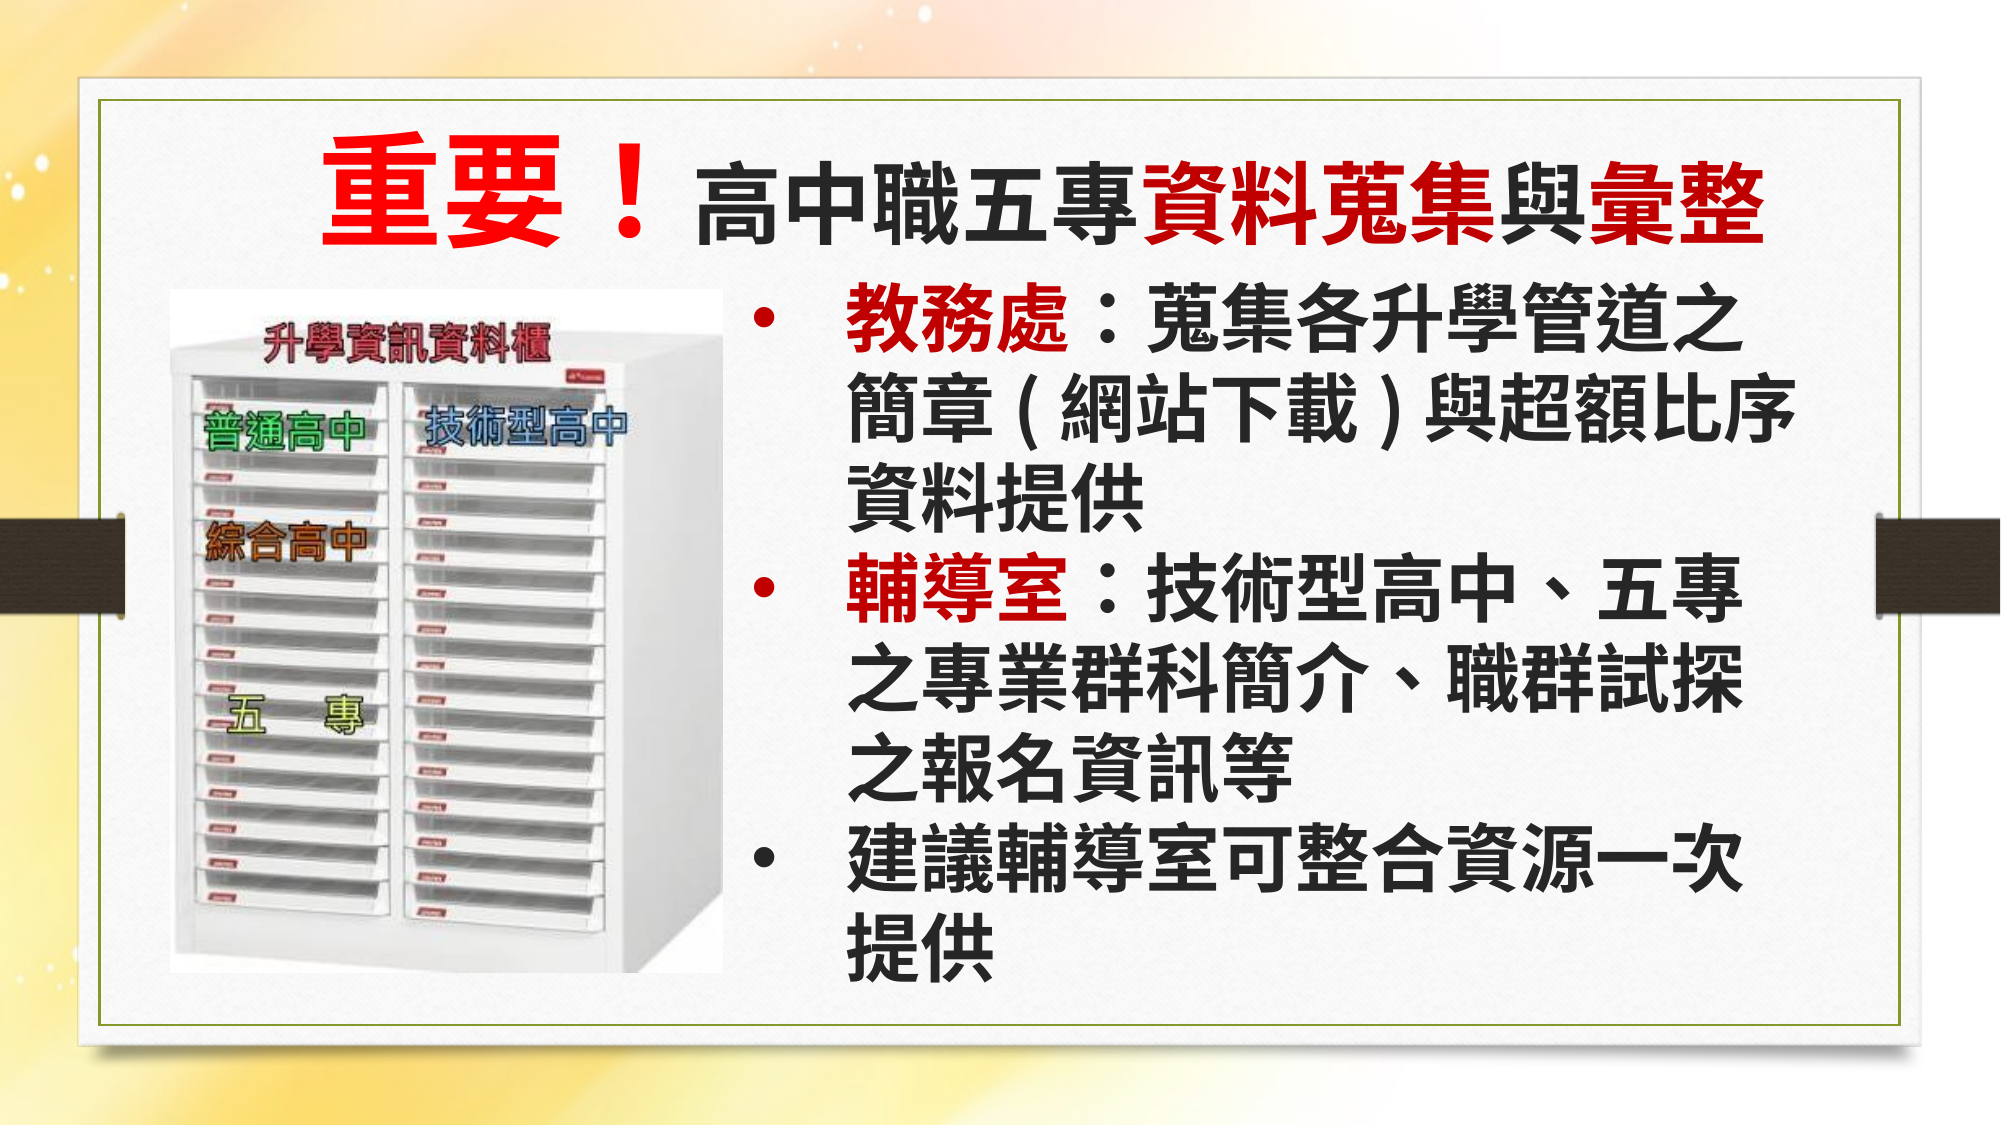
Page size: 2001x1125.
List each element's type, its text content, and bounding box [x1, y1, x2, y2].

text_box 重要！高中職五專資料蒐集與彙整 [283, 151, 1800, 263]
picture [0, 0, 2001, 1125]
text_box 教務處：蒐集各升學管道之簡章(網站下載)與超額比序資料提供 輔導室：技術型高中、五專之專業群科簡介、職群試探之報名資訊等 建議輔導室可整合資源一次提供 [749, 269, 1806, 992]
